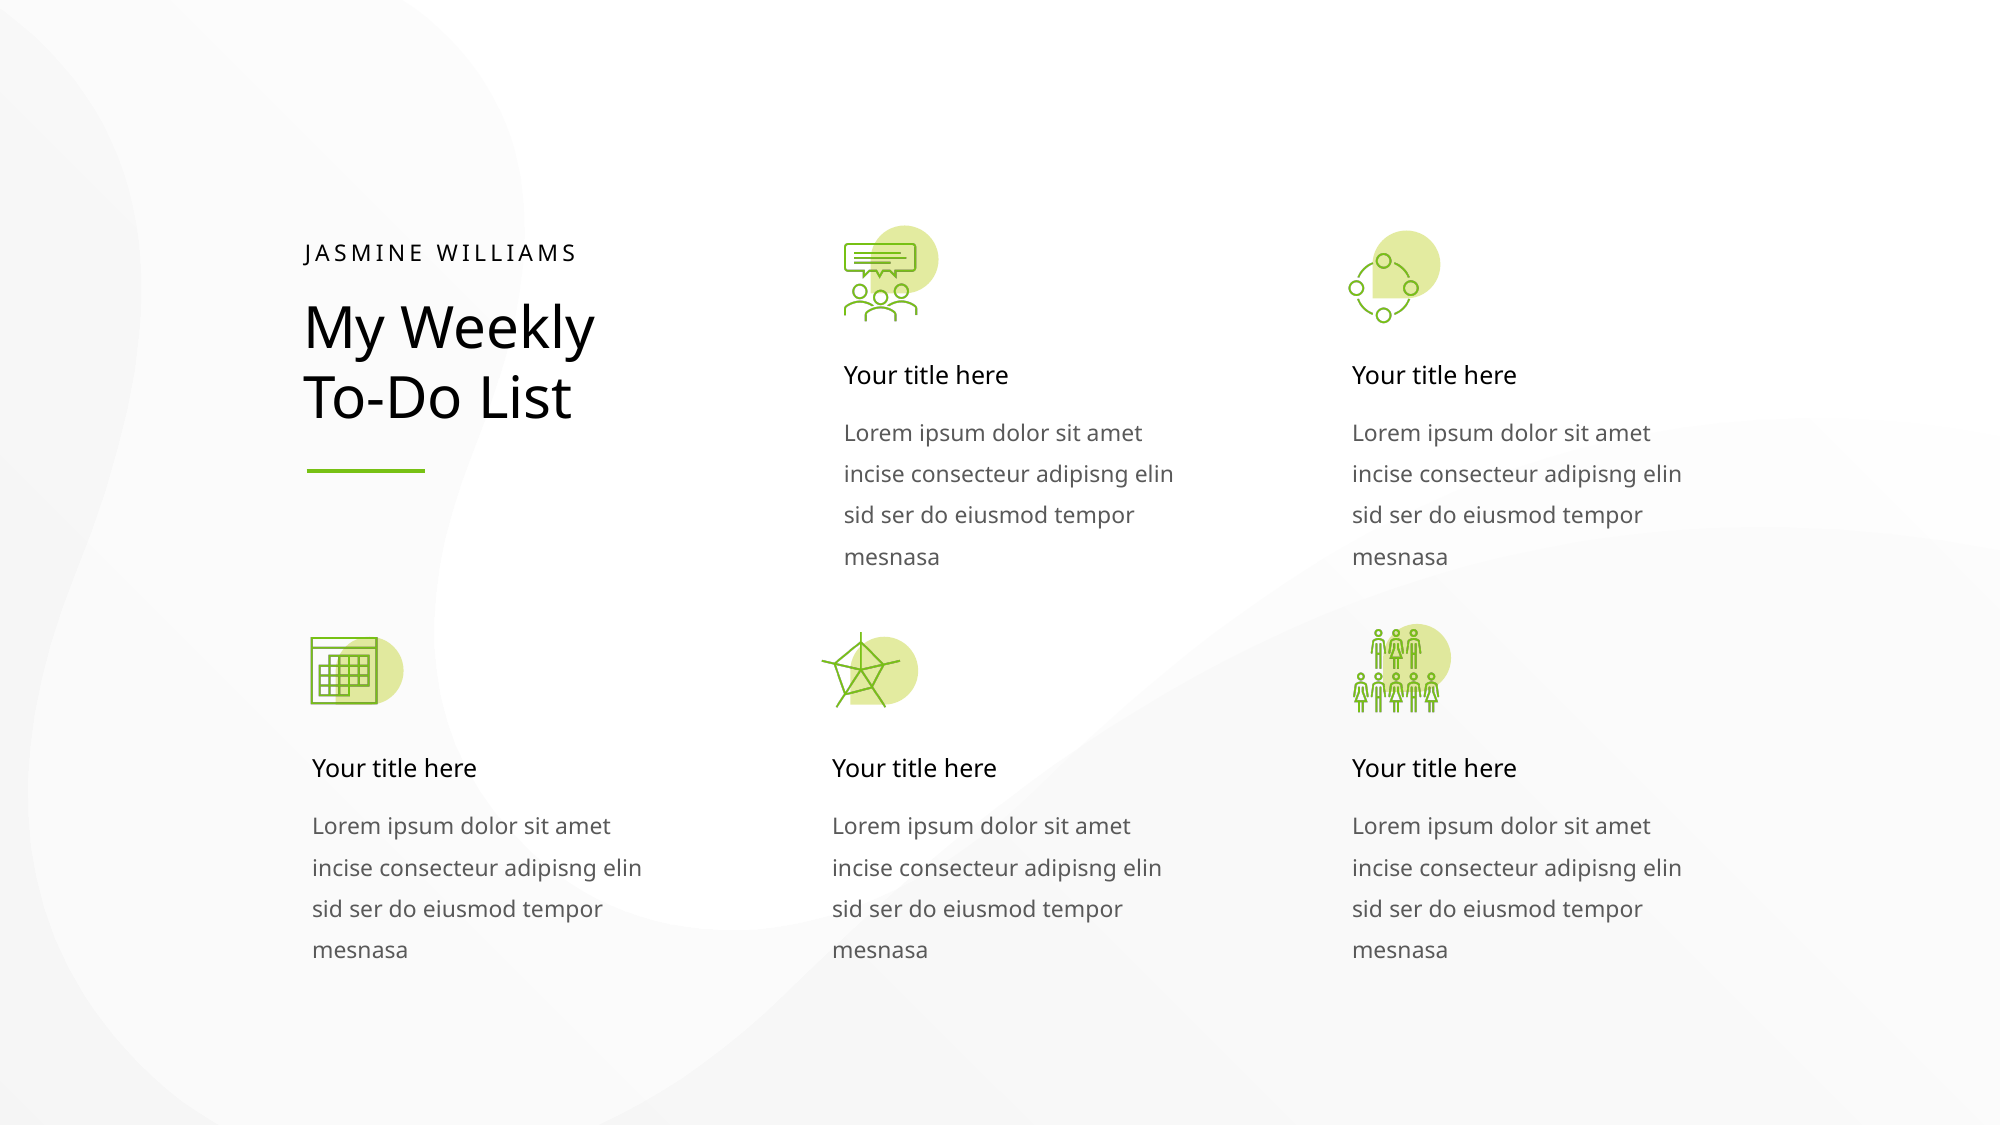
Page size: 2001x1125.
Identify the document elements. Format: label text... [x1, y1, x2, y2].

text_box Lorem ipsum dolor sit amet incise consecteur adipisng elin sid ser do eiusmod tempor mesnasa [817, 790, 1203, 971]
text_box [832, 225, 939, 330]
text_box Your title here [828, 351, 1215, 397]
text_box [1348, 623, 1451, 718]
text_box Your title here [1337, 351, 1723, 397]
text_box My Weekly To-Do List [288, 282, 706, 438]
text_box Your title here [817, 745, 1203, 790]
text_box JASMINE WILLIAMS [290, 231, 698, 274]
text_box Lorem ipsum dolor sit amet incise consecteur adipisng elin sid ser do eiusmod tempor mesnasa [1337, 397, 1723, 578]
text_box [297, 623, 404, 718]
text_box Your title here [1337, 745, 1723, 790]
text_box Lorem ipsum dolor sit amet incise consecteur adipisng elin sid ser do eiusmod tempor mesnasa [1337, 790, 1723, 971]
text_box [1336, 230, 1441, 335]
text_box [814, 623, 919, 718]
text_box Your title here [297, 745, 683, 790]
text_box Lorem ipsum dolor sit amet incise consecteur adipisng elin sid ser do eiusmod tempor mesnasa [828, 397, 1215, 578]
text_box Lorem ipsum dolor sit amet incise consecteur adipisng elin sid ser do eiusmod tempor mesnasa [297, 790, 683, 971]
